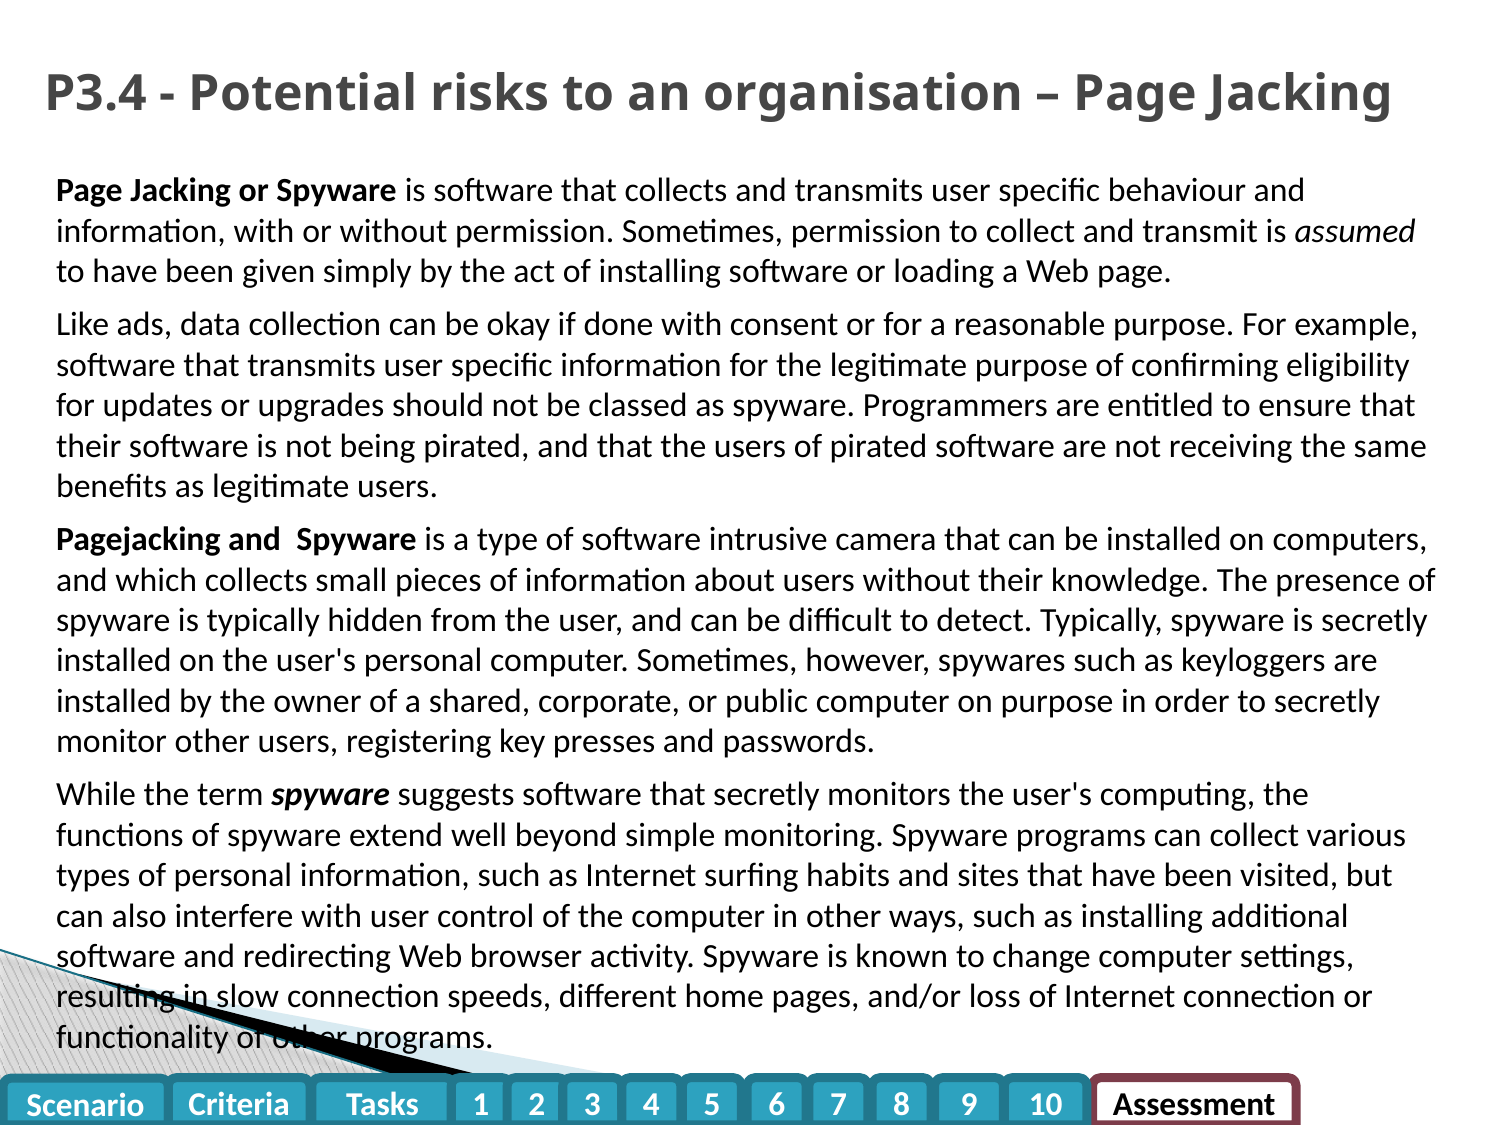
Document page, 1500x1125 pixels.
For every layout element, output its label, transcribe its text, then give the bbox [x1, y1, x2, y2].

list Page Jacking or Spyware is software that collects and transmits user specific behaviour and information, with or without permission. Sometimes, permission to collect and transmit is assumed to have been given simply by the act of installing software or loading a Web page. Like ads, data collection can be okay if done with consent or for a reasonable purpose. For example, software that transmits user specific information for the legitimate purpose of confirming eligibility for updates or upgrades should not be classed as spyware. Programmers are entitled to ensure that their software is not being pirated, and that the users of pirated software are not receiving the same benefits as legitimate users. Pagejacking and Spyware is a type of software intrusive camera that can be installed on computers, and which collects small pieces of information about users without their knowledge. The presence of spyware is typically hidden from the user, and can be difficult to detect. Typically, spyware is secretly installed on the user's personal computer. Sometimes, however, spywares such as keyloggers are installed by the owner of a shared, corporate, or public computer on purpose in order to secretly monitor other users, registering key presses and passwords. While the term spyware suggests software that secretly monitors the user's computing, the functions of spyware extend well beyond simple monitoring. Spyware programs can collect various types of personal information, such as Internet surfing habits and sites that have been visited, but can also interfere with user control of the computer in other ways, such as installing additional software and redirecting Web browser activity. Spyware is known to change computer settings, resulting in slow connection speeds, different home pages, and/or loss of Internet connection or functionality of other programs. [41, 160, 1459, 1071]
title P3.4 - Potential risks to an organisation – Page Jacking [29, 32, 1447, 149]
